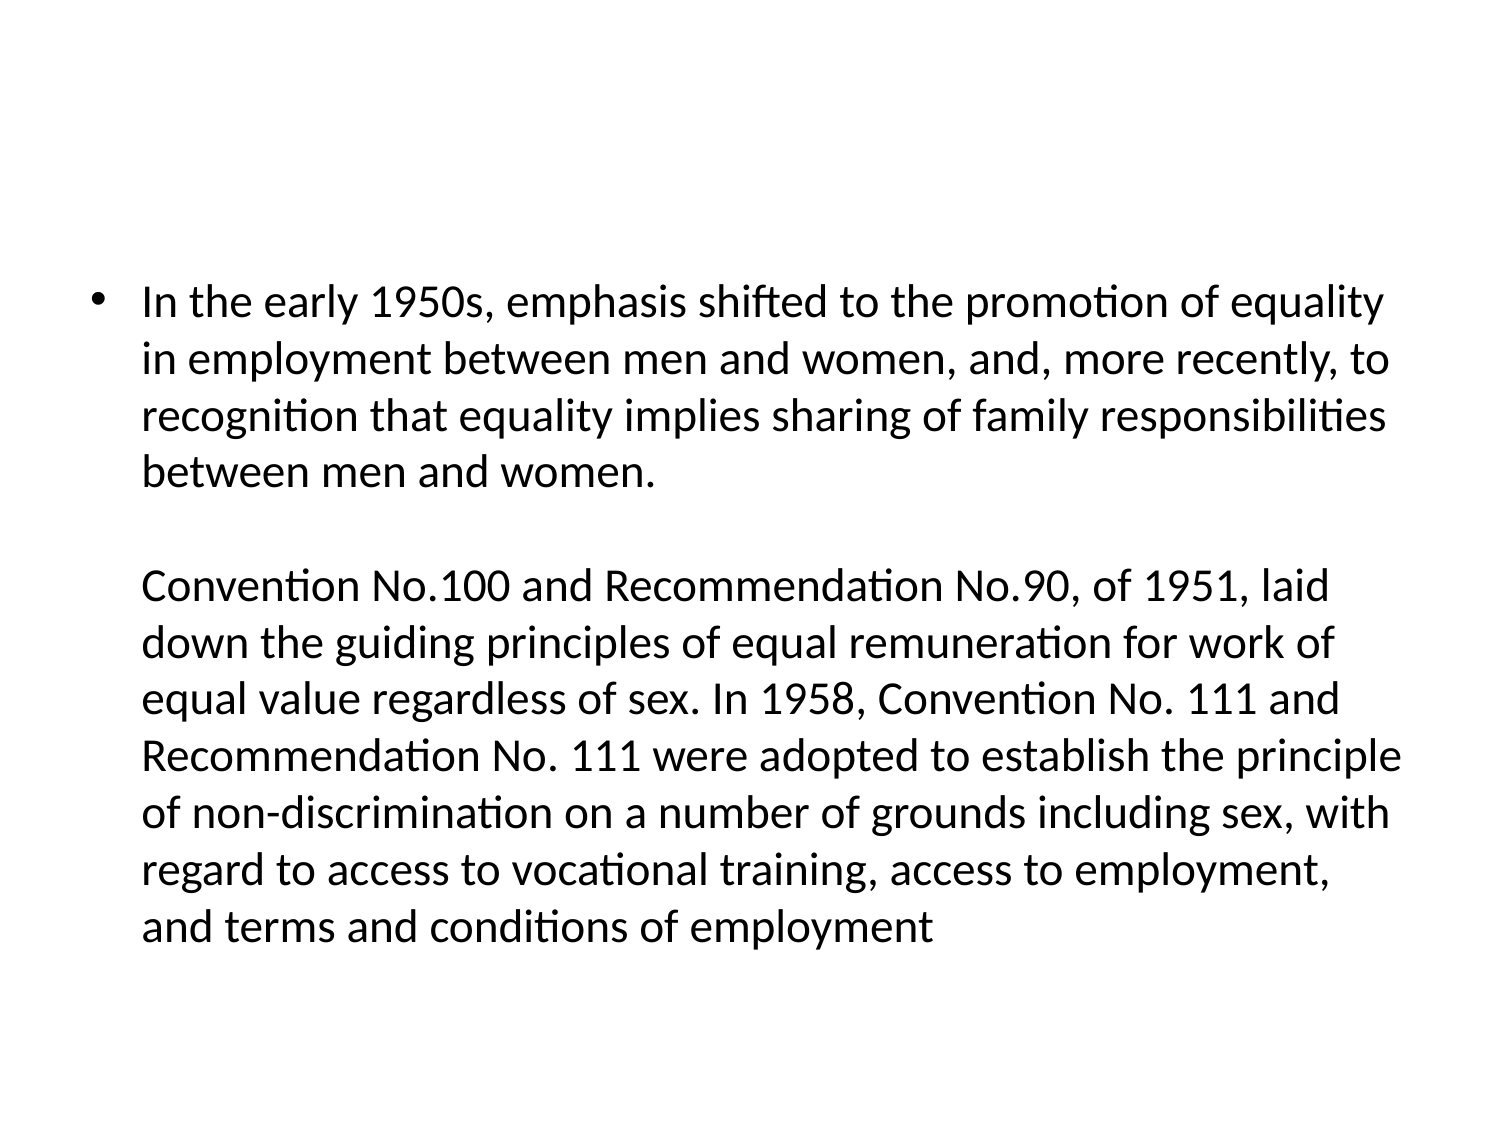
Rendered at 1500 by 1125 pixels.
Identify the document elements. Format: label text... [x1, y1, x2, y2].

list In the early 1950s, emphasis shifted to the promotion of equality in employment between men and women, and, more recently, to recognition that equality implies sharing of family responsibilities between men and women. Convention No.100 and Recommendation No.90, of 1951, laid down the guiding principles of equal remuneration for work of equal value regardless of sex. In 1958, Convention No. 111 and Recommendation No. 111 were adopted to establish the principle of non-discrimination on a number of grounds including sex, with regard to access to vocational training, access to employment, and terms and conditions of employment [75, 262, 1425, 1005]
